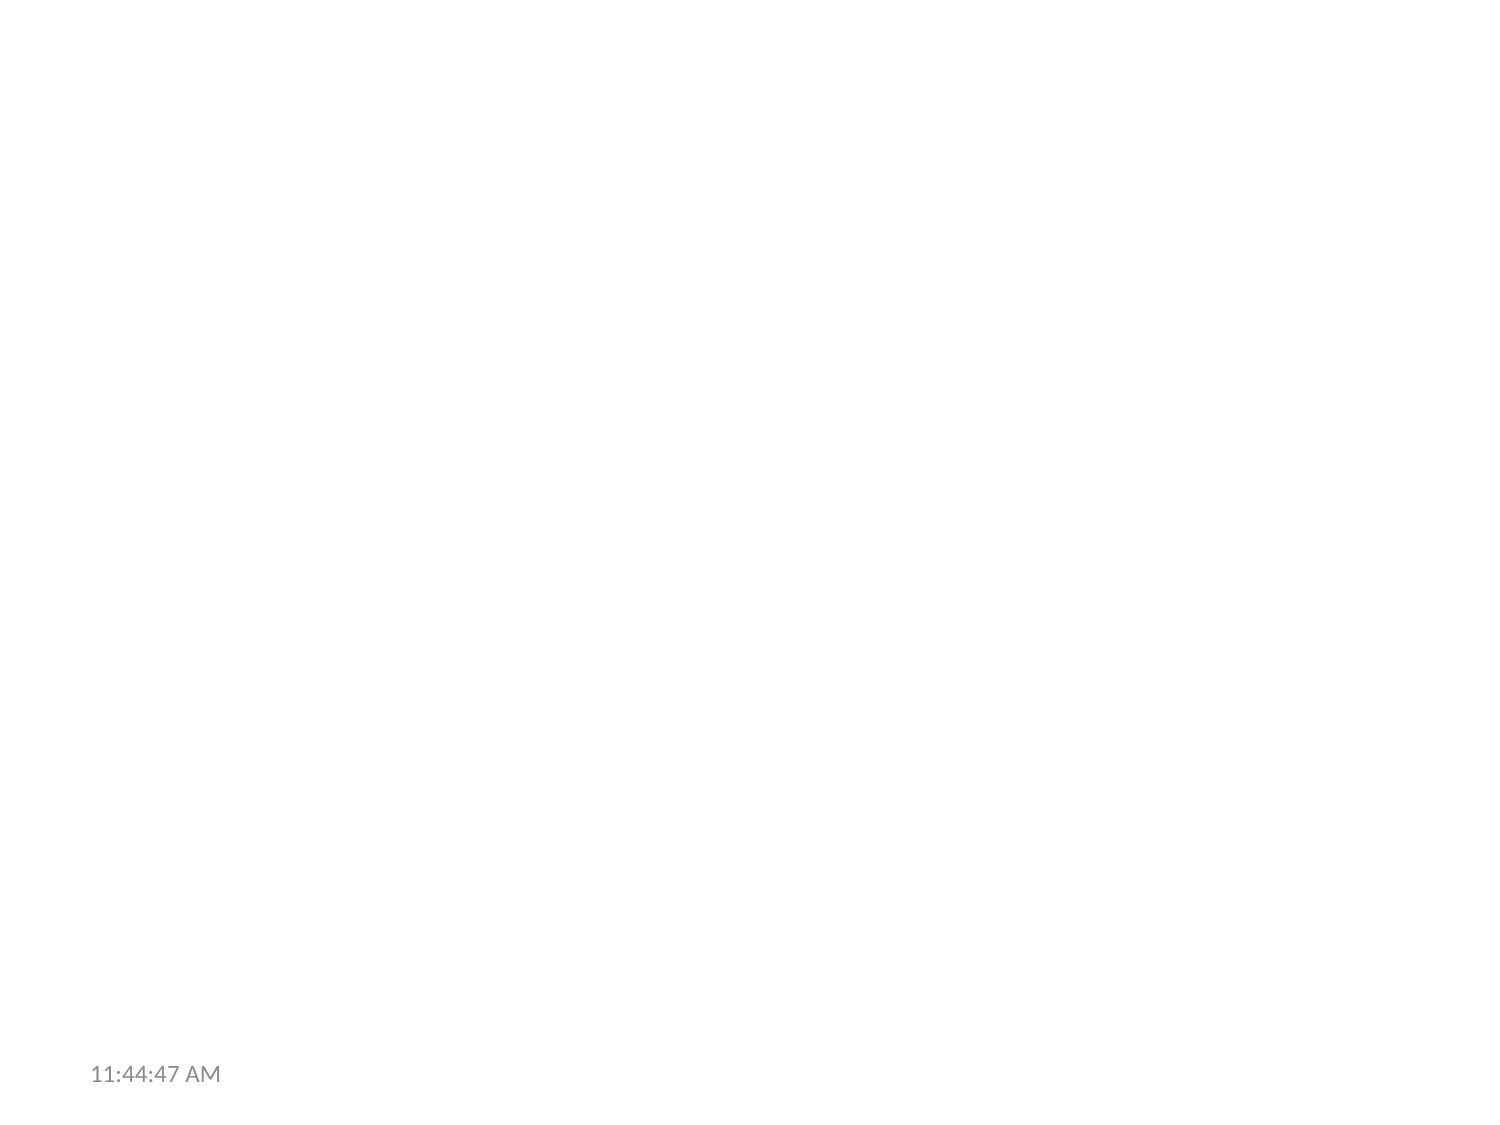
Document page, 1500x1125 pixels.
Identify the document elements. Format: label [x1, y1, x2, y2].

slide_number [75, 1042, 425, 1103]
